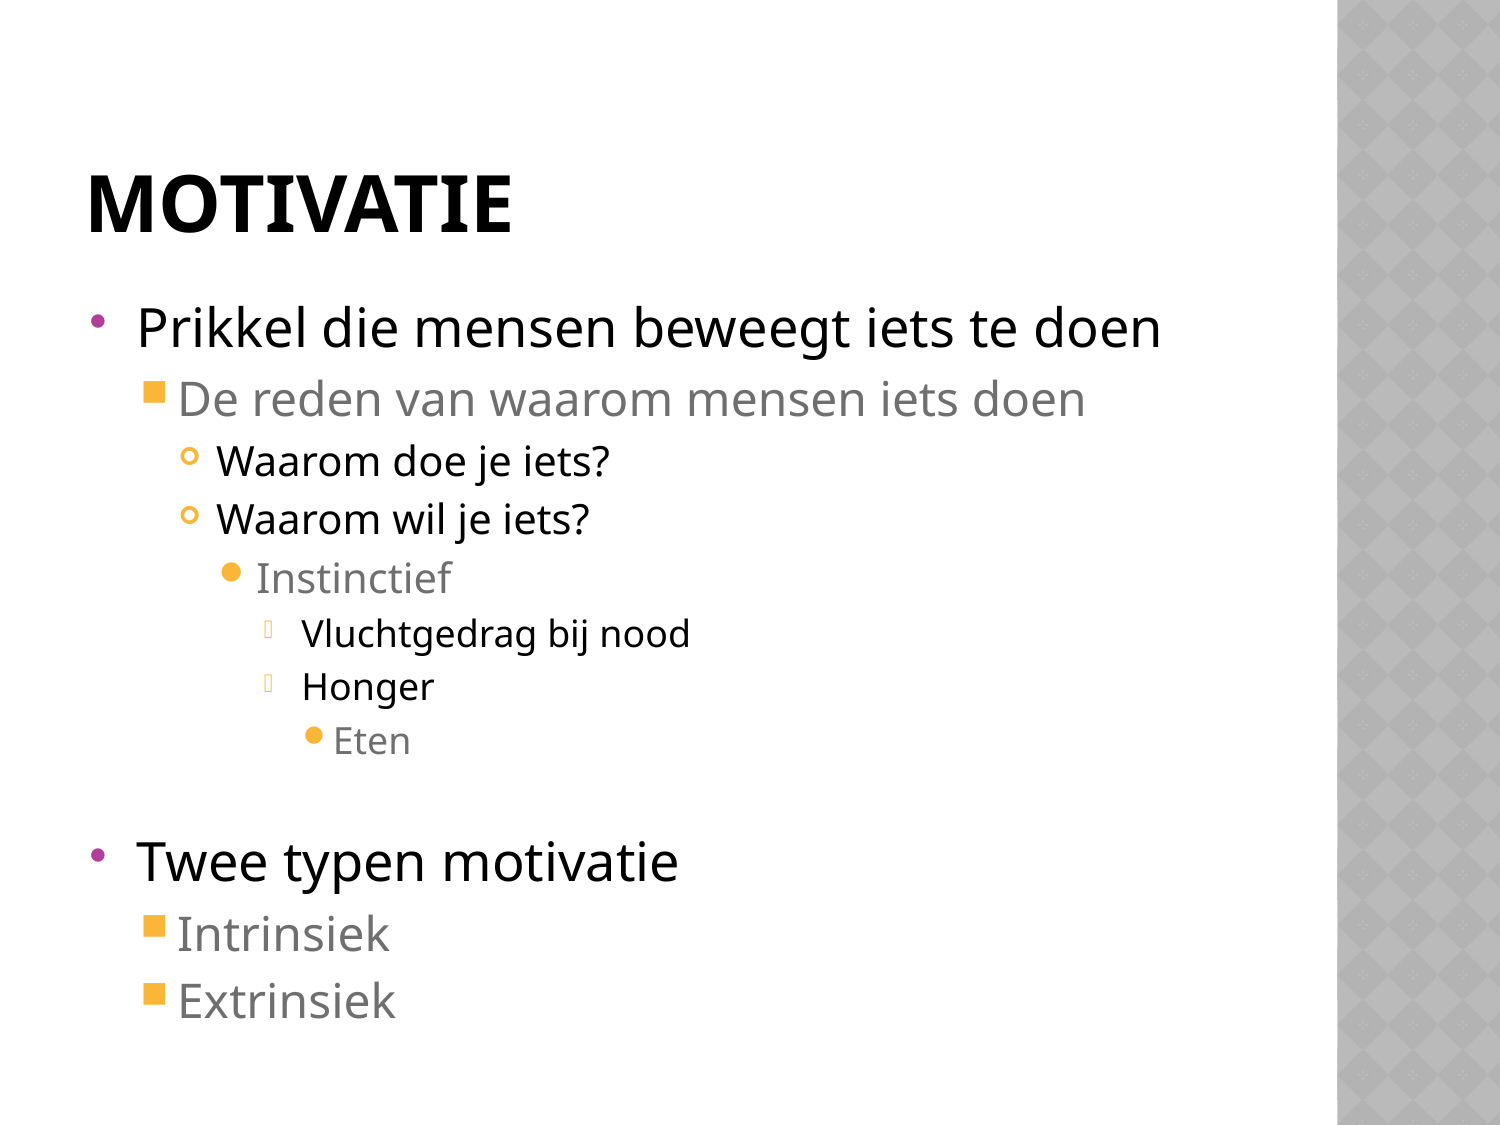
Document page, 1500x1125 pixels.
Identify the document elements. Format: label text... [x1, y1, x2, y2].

title Motivatie [76, 19, 1427, 249]
list Prikkel die mensen beweegt iets te doen De reden van waarom mensen iets doen Waarom doe je iets? Waarom wil je iets? Instinctief Vluchtgedrag bij nood Honger Eten Twee typen motivatie Intrinsiek Extrinsiek [76, 286, 1294, 1059]
